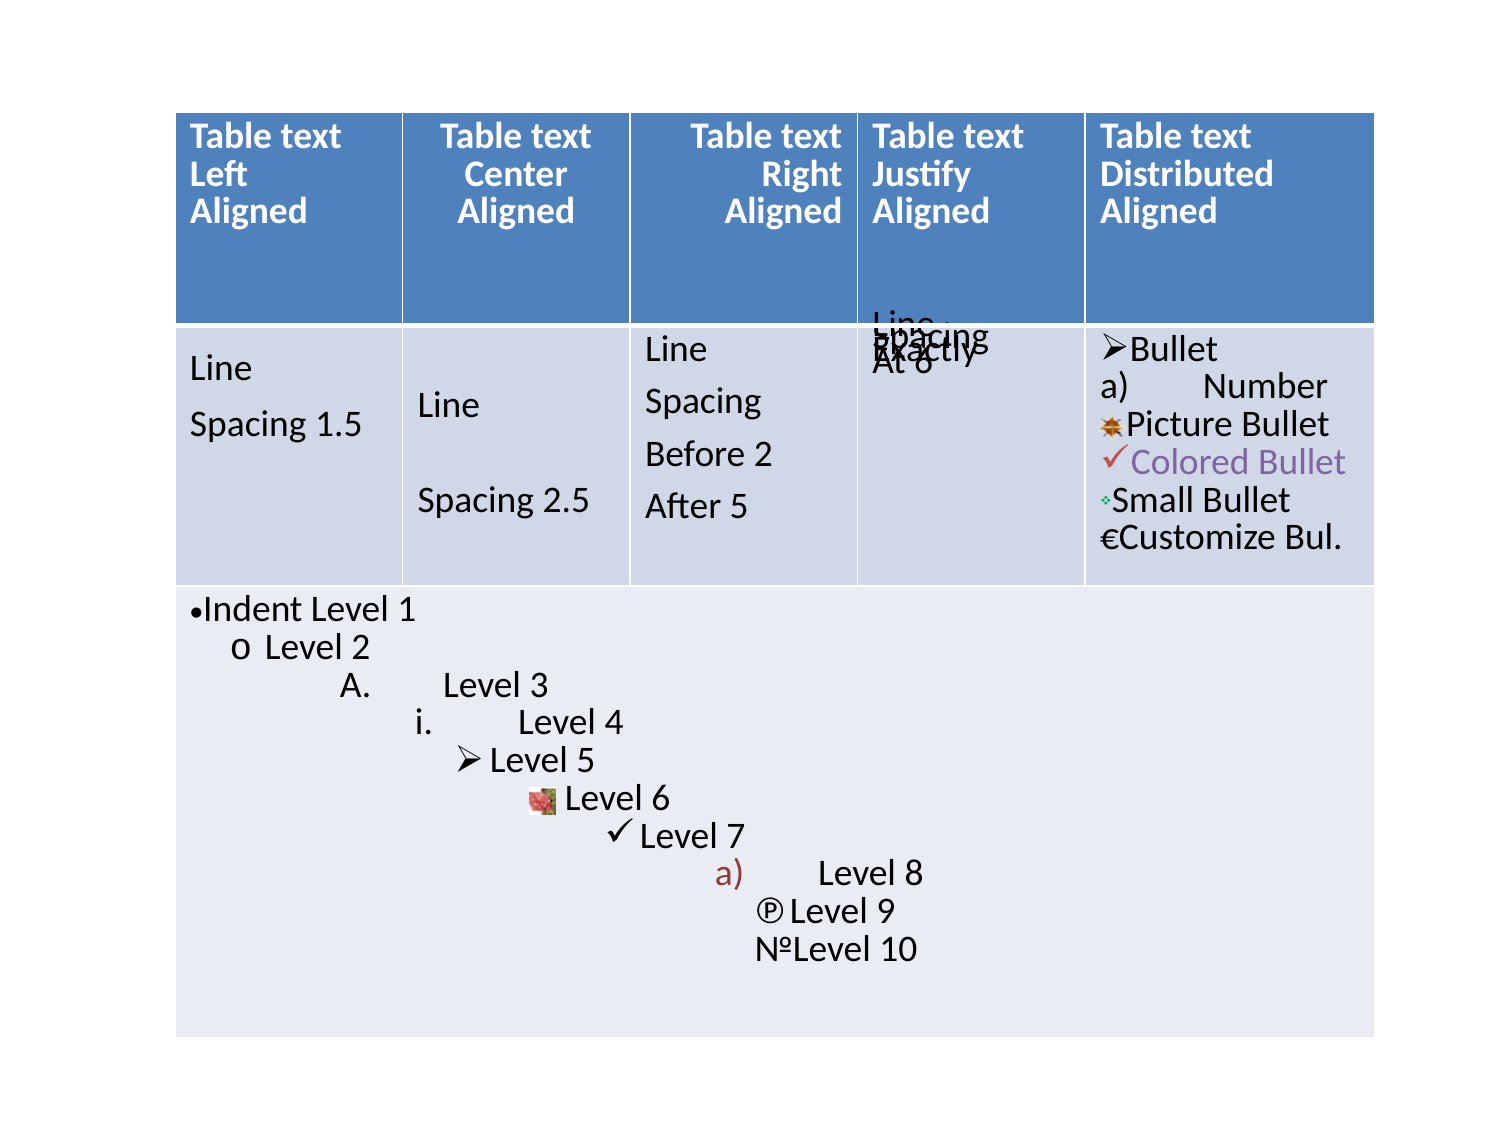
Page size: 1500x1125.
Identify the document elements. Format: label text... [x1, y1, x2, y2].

table_cell Line Spacing Before 2 After 5 [631, 328, 857, 585]
table_header Table text Left Aligned [176, 113, 402, 323]
picture [529, 787, 556, 815]
picture [1099, 414, 1127, 441]
table_header Table text Distributed Aligned [1086, 113, 1374, 323]
table_header Table text Center Aligned [403, 113, 629, 323]
table_header Table text Right Aligned [631, 113, 857, 323]
table_cell Line Spacing Exactly At 6 [858, 328, 1084, 585]
table_cell Line Spacing 2.5 [403, 328, 629, 585]
table_header Table text Justify Aligned [858, 113, 1084, 323]
table_cell Indent Level 1 Level 2 Level 3 Level 4 Level 5 Level 6 Level 7 Level 8 Level 9 Level 10 [176, 587, 1374, 1037]
table_cell Bullet Number Picture Bullet Colored Bullet Small Bullet Customize Bul. [1086, 328, 1374, 585]
table_cell Line Spacing 1.5 [176, 328, 402, 585]
